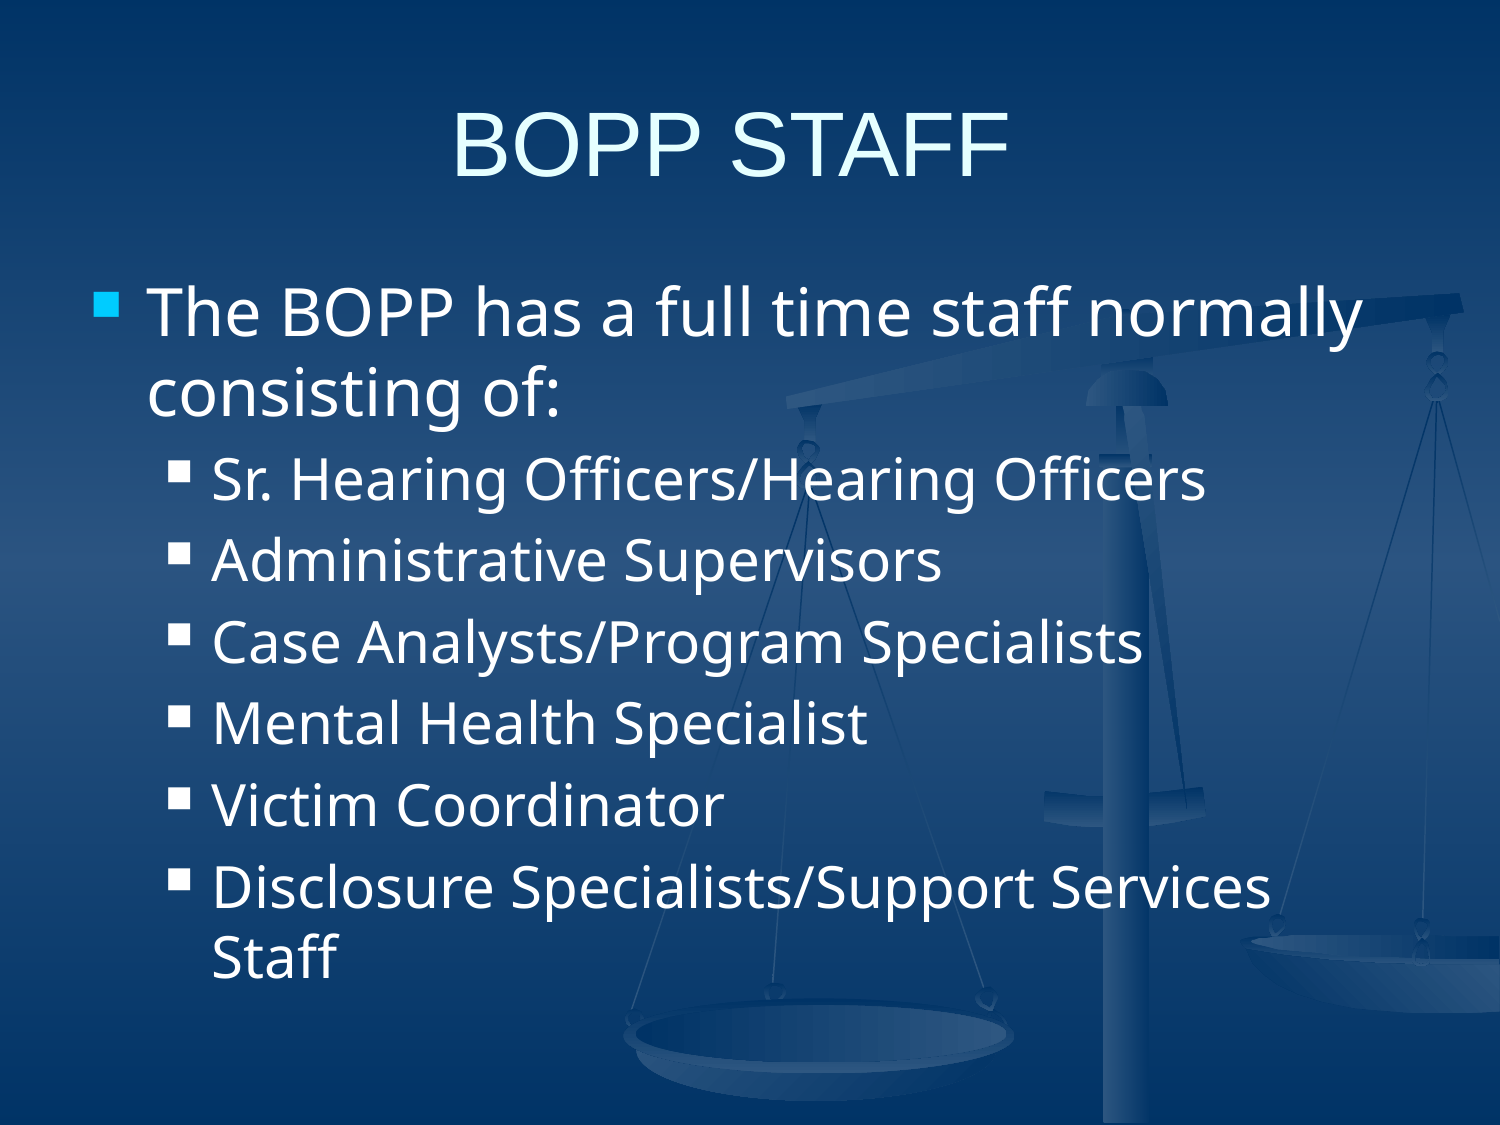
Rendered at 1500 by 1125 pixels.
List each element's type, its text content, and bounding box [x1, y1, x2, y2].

title BOPP STAFF [74, 45, 1426, 234]
list The BOPP has a full time staff normally consisting of: Sr. Hearing Officers/Hearing Officers Administrative Supervisors Case Analysts/Program Specialists Mental Health Specialist Victim Coordinator Disclosure Specialists/Support Services Staff [74, 262, 1426, 1006]
